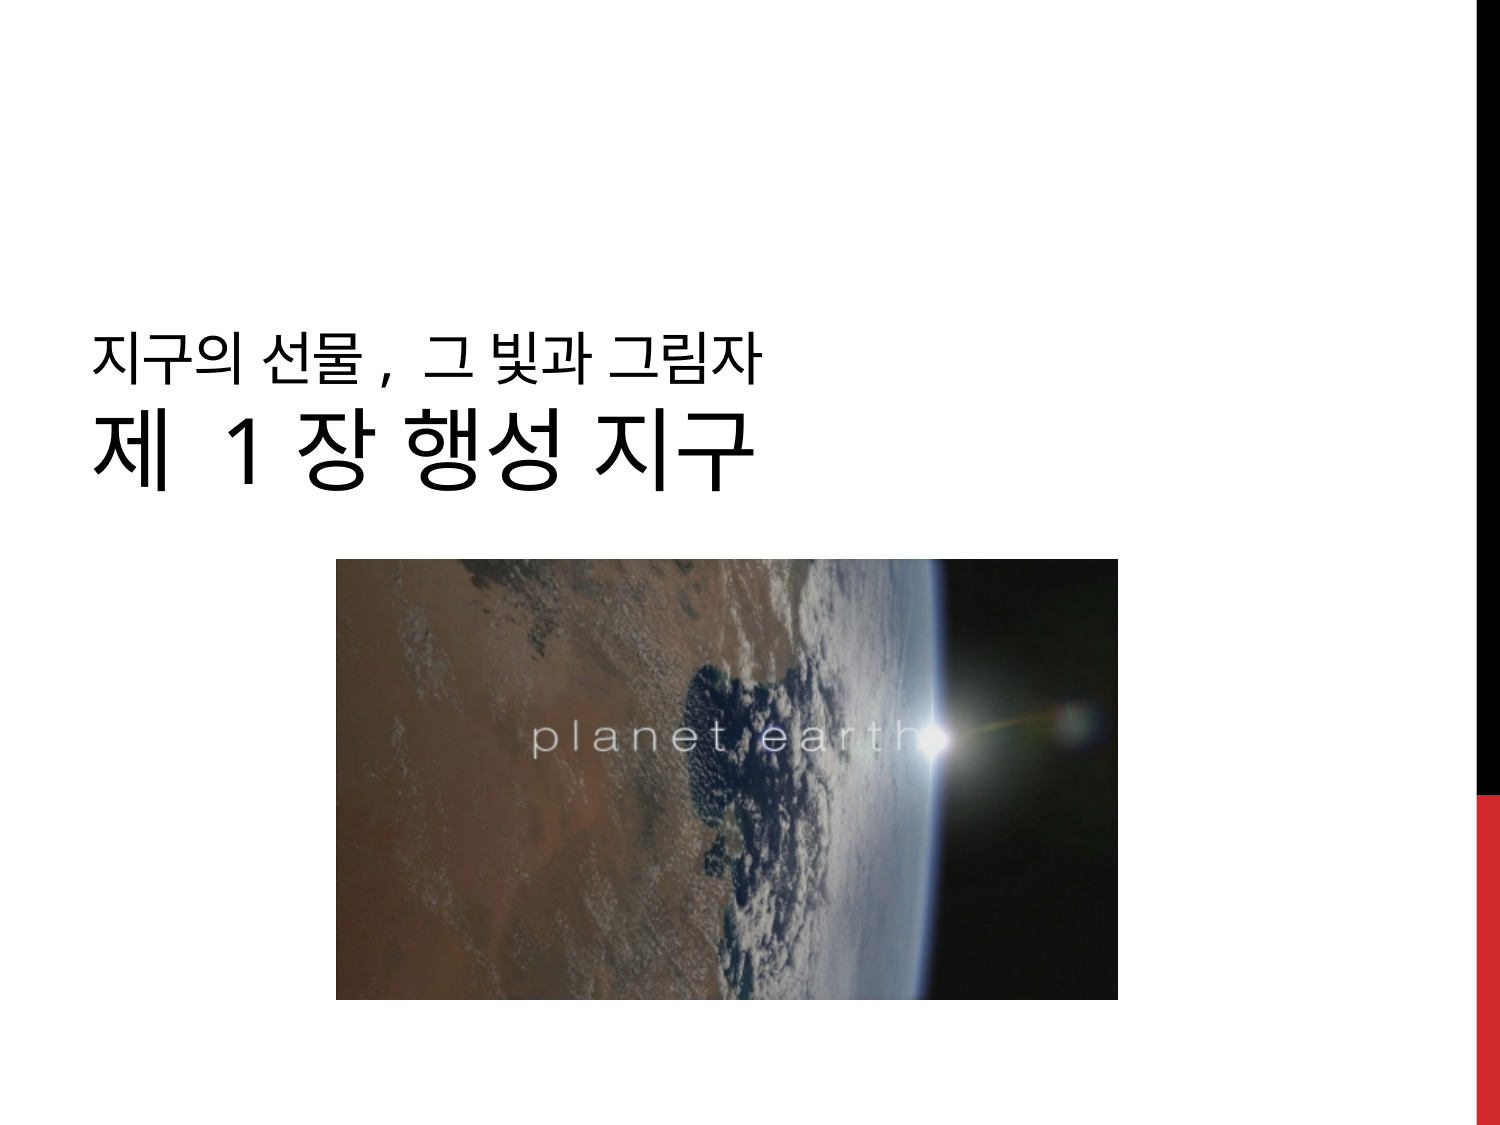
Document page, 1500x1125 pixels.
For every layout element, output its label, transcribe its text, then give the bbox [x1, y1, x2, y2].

picture [336, 558, 1119, 1001]
title 지구의 선물, 그 빛과 그림자 제 1장 행성 지구 [75, 37, 1350, 788]
